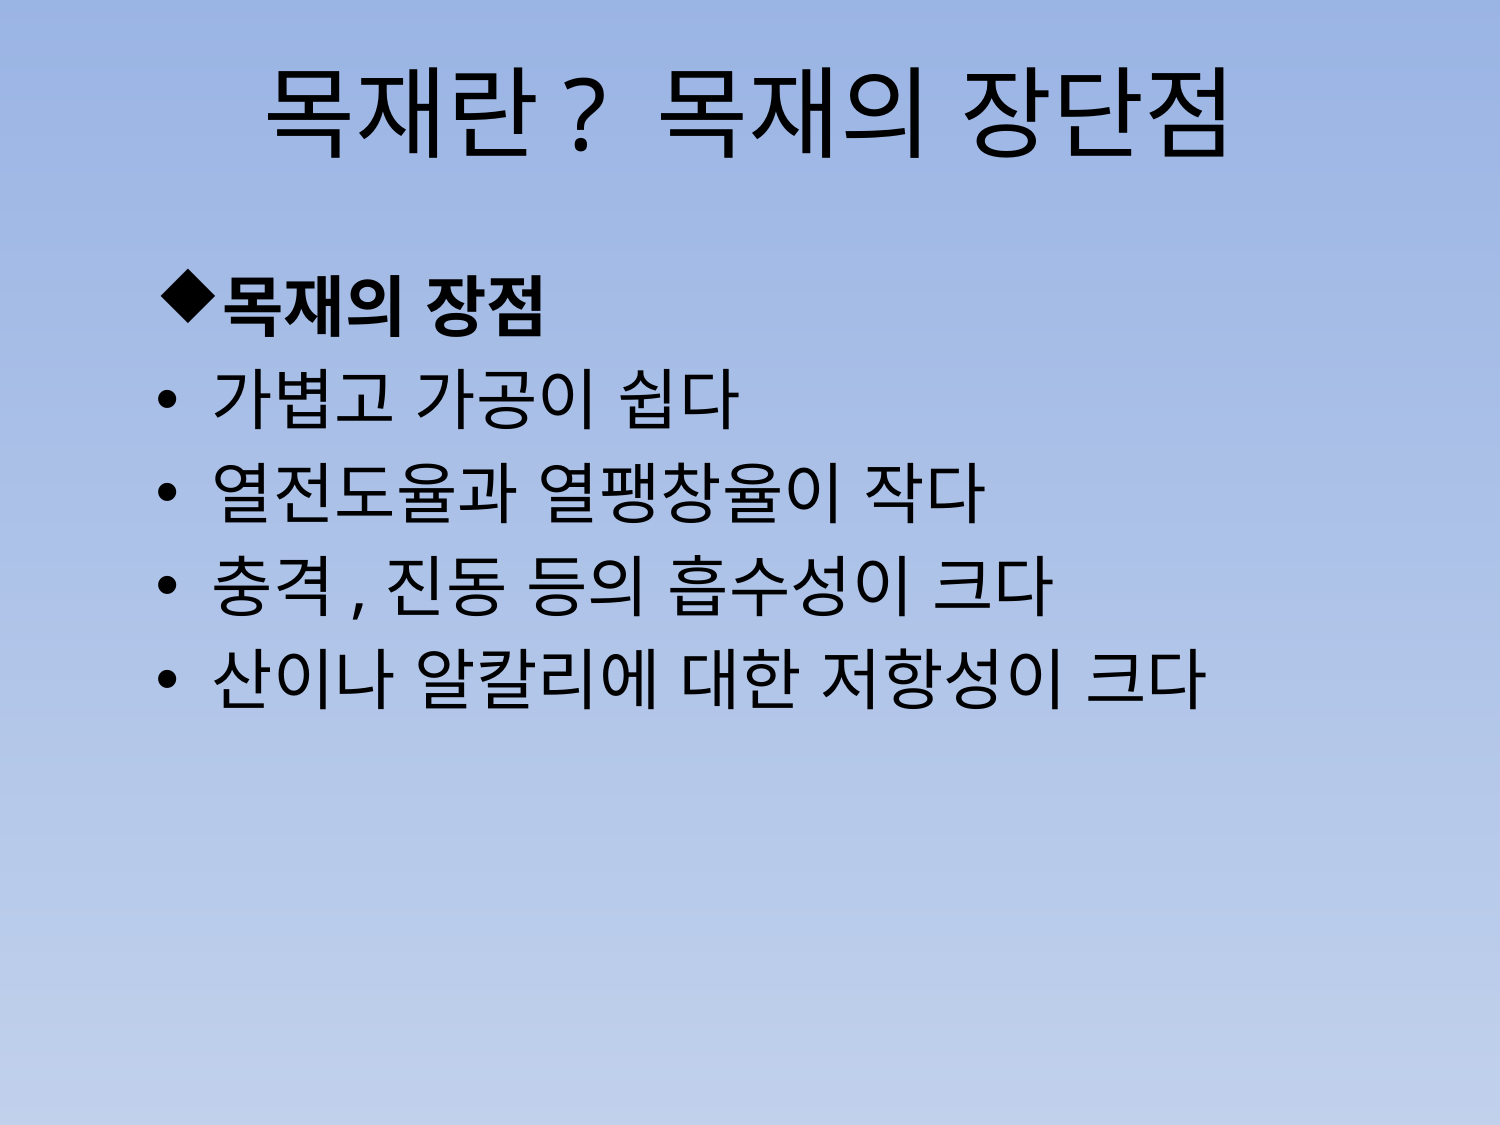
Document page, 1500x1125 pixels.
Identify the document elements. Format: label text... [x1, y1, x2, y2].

title 목재란? 목재의 장단점 [75, 45, 1425, 176]
list 목재의 장점 가볍고 가공이 쉽다 열전도율과 열팽창율이 작다 충격,진동 등의 흡수성이 크다 산이나 알칼리에 대한 저항성이 크다 [140, 176, 1425, 1008]
